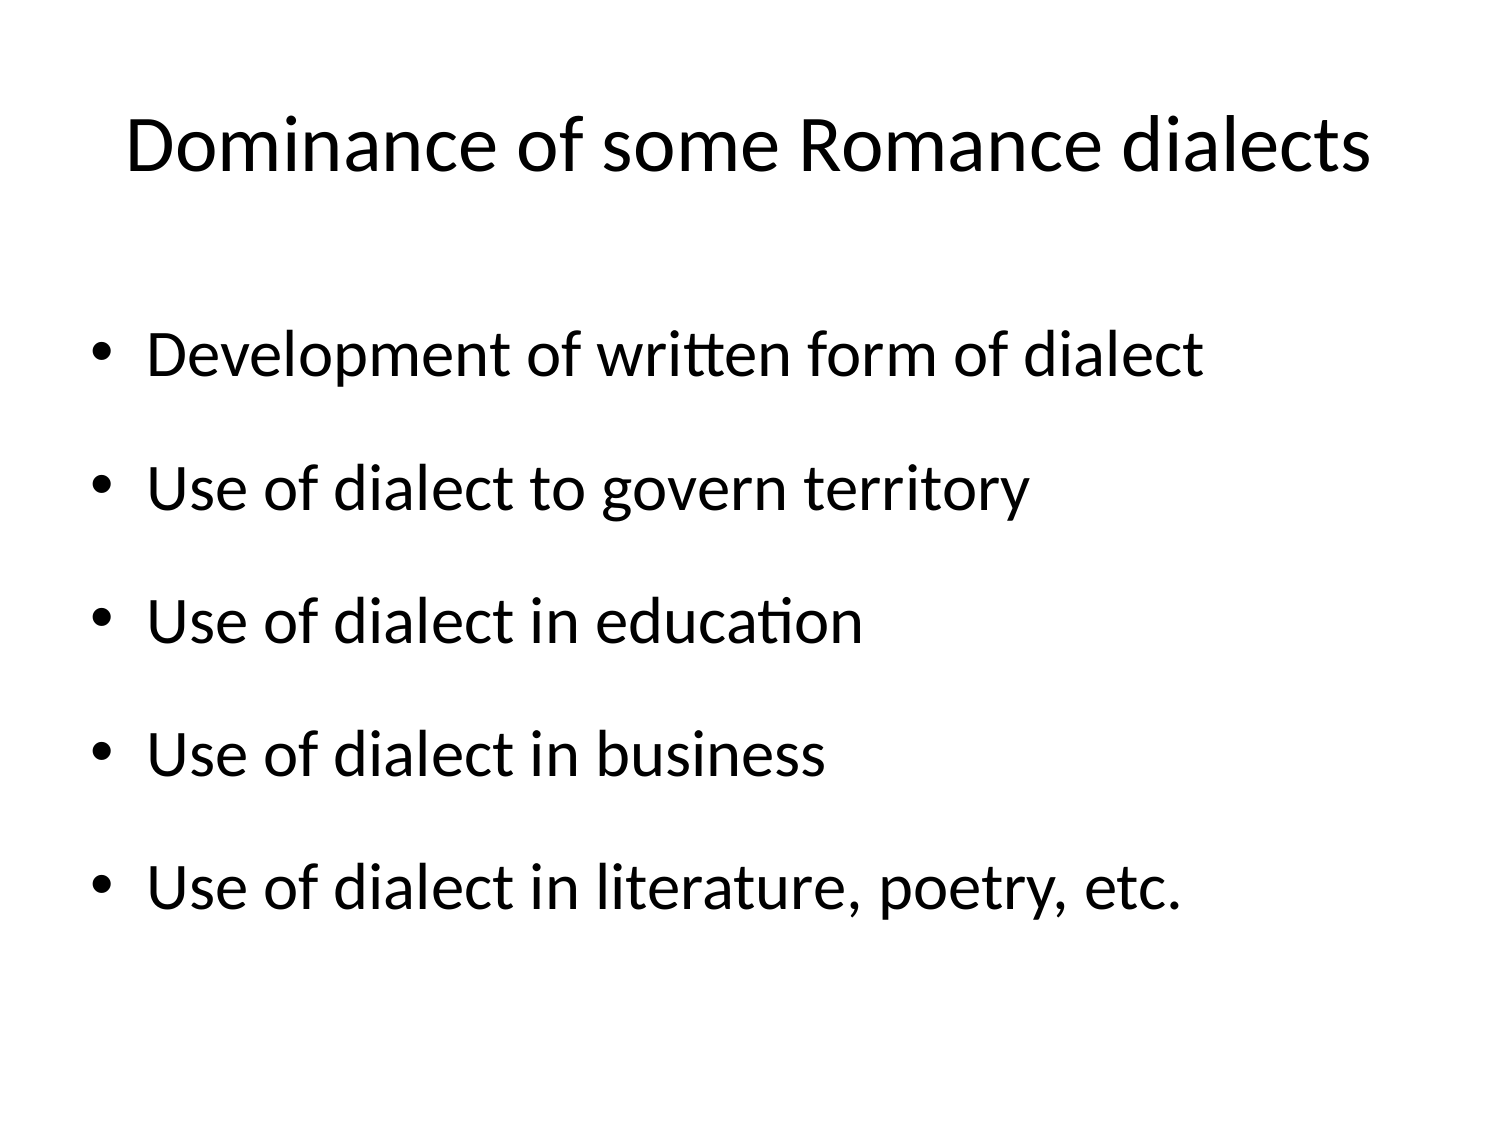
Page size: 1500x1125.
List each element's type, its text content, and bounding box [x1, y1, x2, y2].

list Development of written form of dialect Use of dialect to govern territory Use of dialect in education Use of dialect in business Use of dialect in literature, poetry, etc. [75, 262, 1425, 1005]
title Dominance of some Romance dialects [75, 45, 1425, 233]
